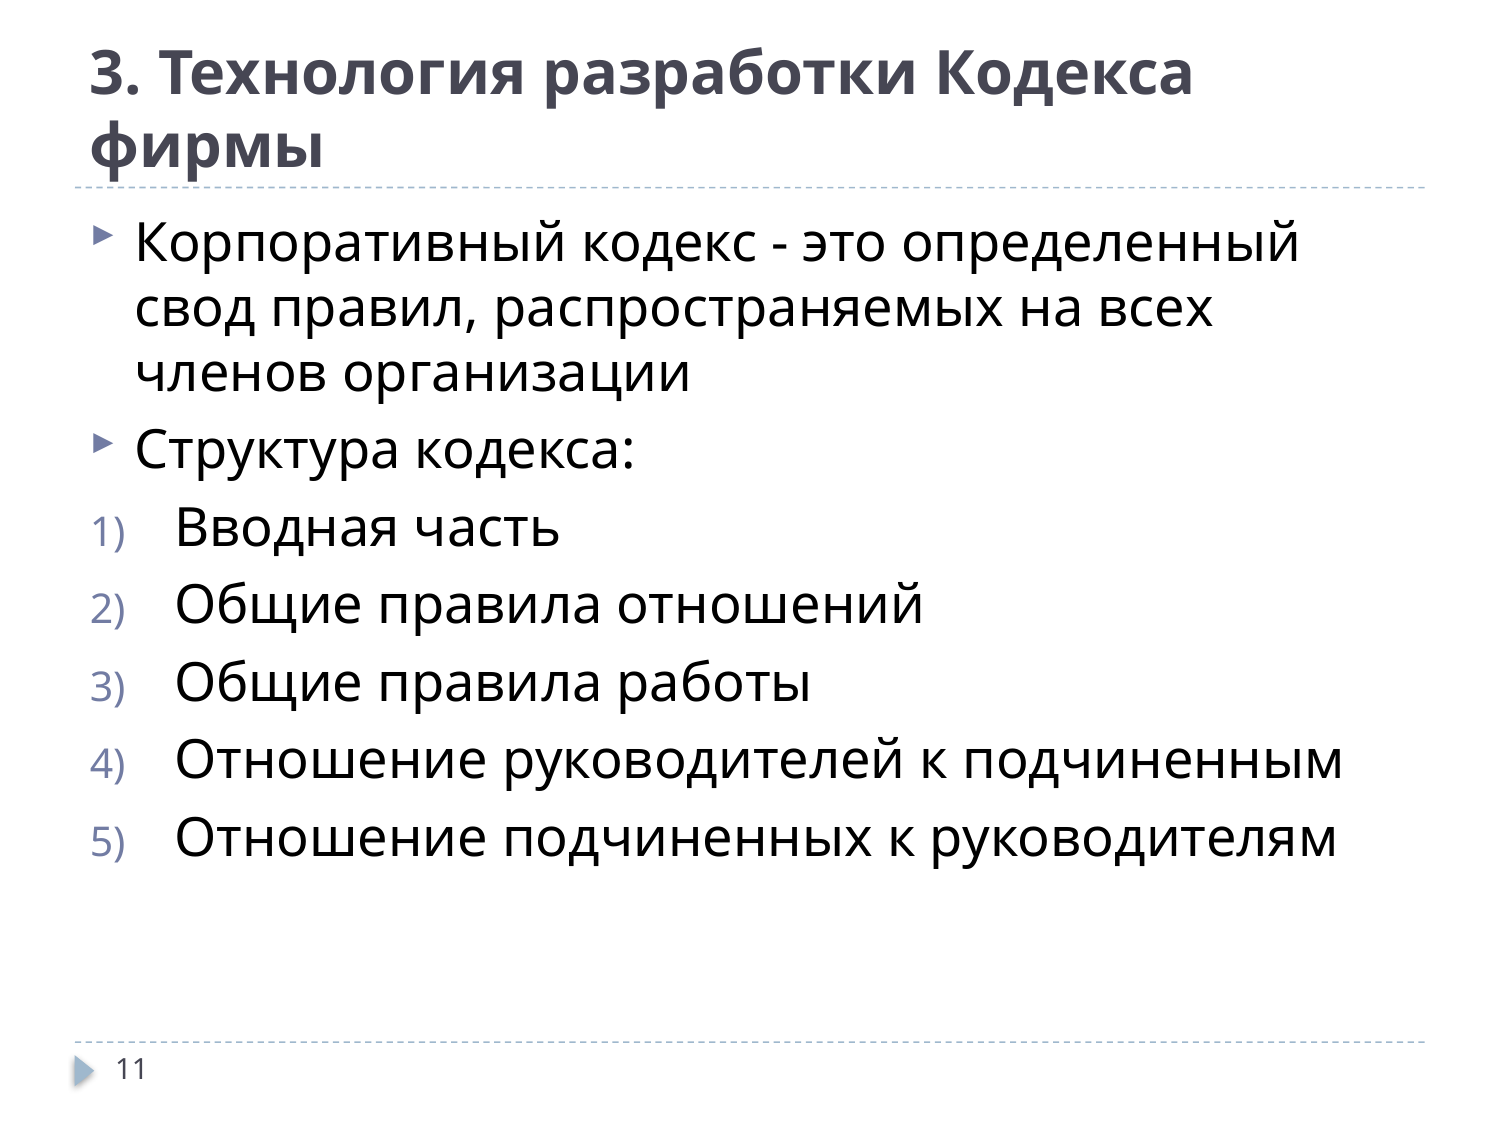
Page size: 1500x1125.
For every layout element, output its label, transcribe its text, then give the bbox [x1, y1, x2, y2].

slide_number 11 [100, 1042, 426, 1103]
list Корпоративный кодекс - это определенный свод правил, распространяемых на всех членов организации Структура кодекса: Вводная часть Общие правила отношений Общие правила работы Отношение руководителей к подчиненным Отношение подчиненных к руководителям [75, 200, 1425, 1010]
title 3. Технология разработки Кодекса фирмы [75, 24, 1425, 188]
